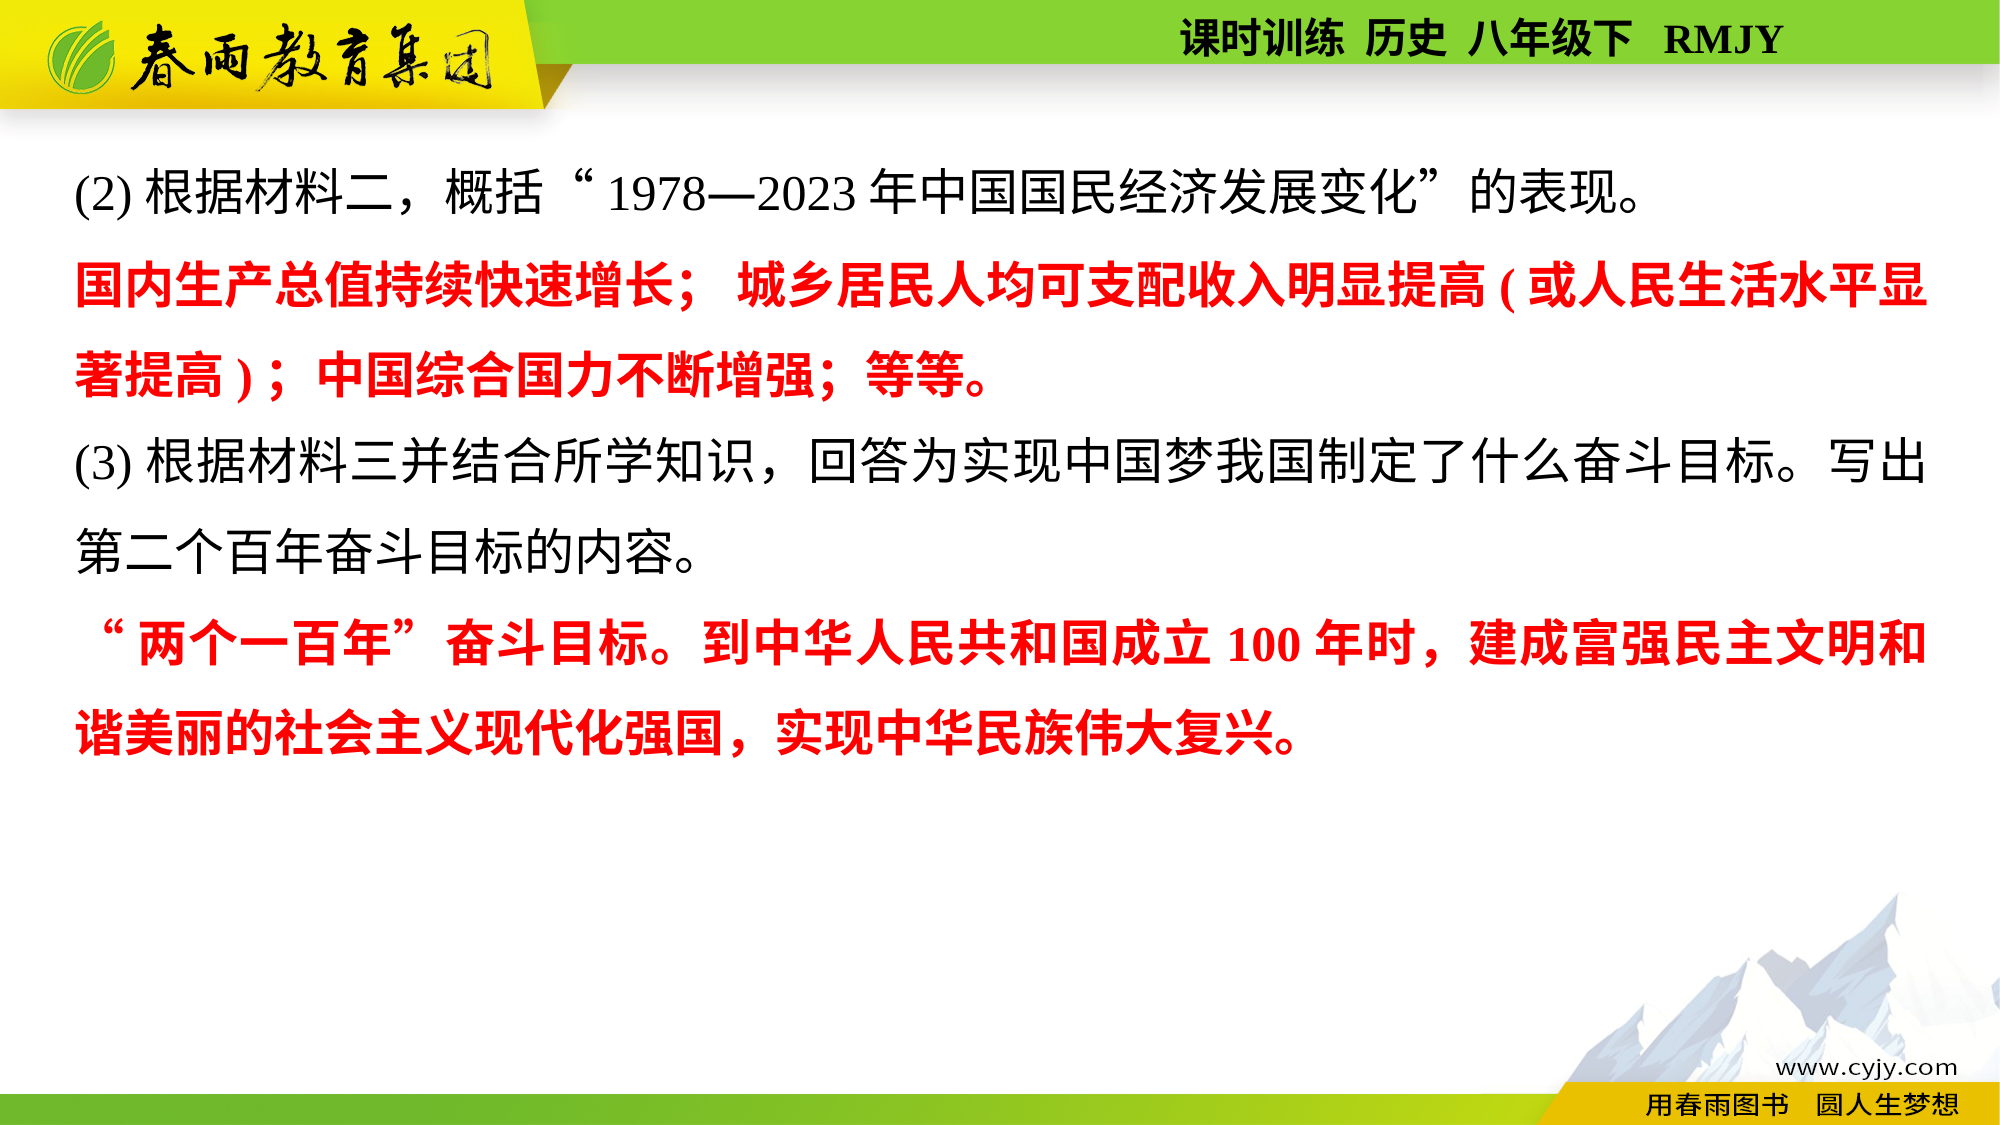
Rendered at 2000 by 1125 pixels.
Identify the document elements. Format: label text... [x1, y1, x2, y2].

text_box “两个一百年”奋斗目标。到中华人民共和国成立100年时，建成富强民主文明和谐美丽的社会主义现代化强国，实现中华民族伟大复兴。 [59, 574, 1944, 770]
picture [0, 0, 2000, 1125]
text_box 国内生产总值持续快速增长； 城乡居民人均可支配收入明显提高(或人民生活水平显著提高)；中国综合国力不断增强；等等。 [59, 215, 1944, 411]
list (2)根据材料二，概括“1978—2023年中国国民经济发展变化”的表现。 (3)根据材料三并结合所学知识，回答为实现中国梦我国制定了什么奋斗目标。写出第二个百年奋斗目标的内容。 [59, 411, 1944, 574]
list (2)根据材料二，概括“1978—2023年中国国民经济发展变化”的表现。 (3)根据材料三并结合所学知识，回答为实现中国梦我国制定了什么奋斗目标。写出第二个百年奋斗目标的内容。 [59, 122, 1944, 215]
